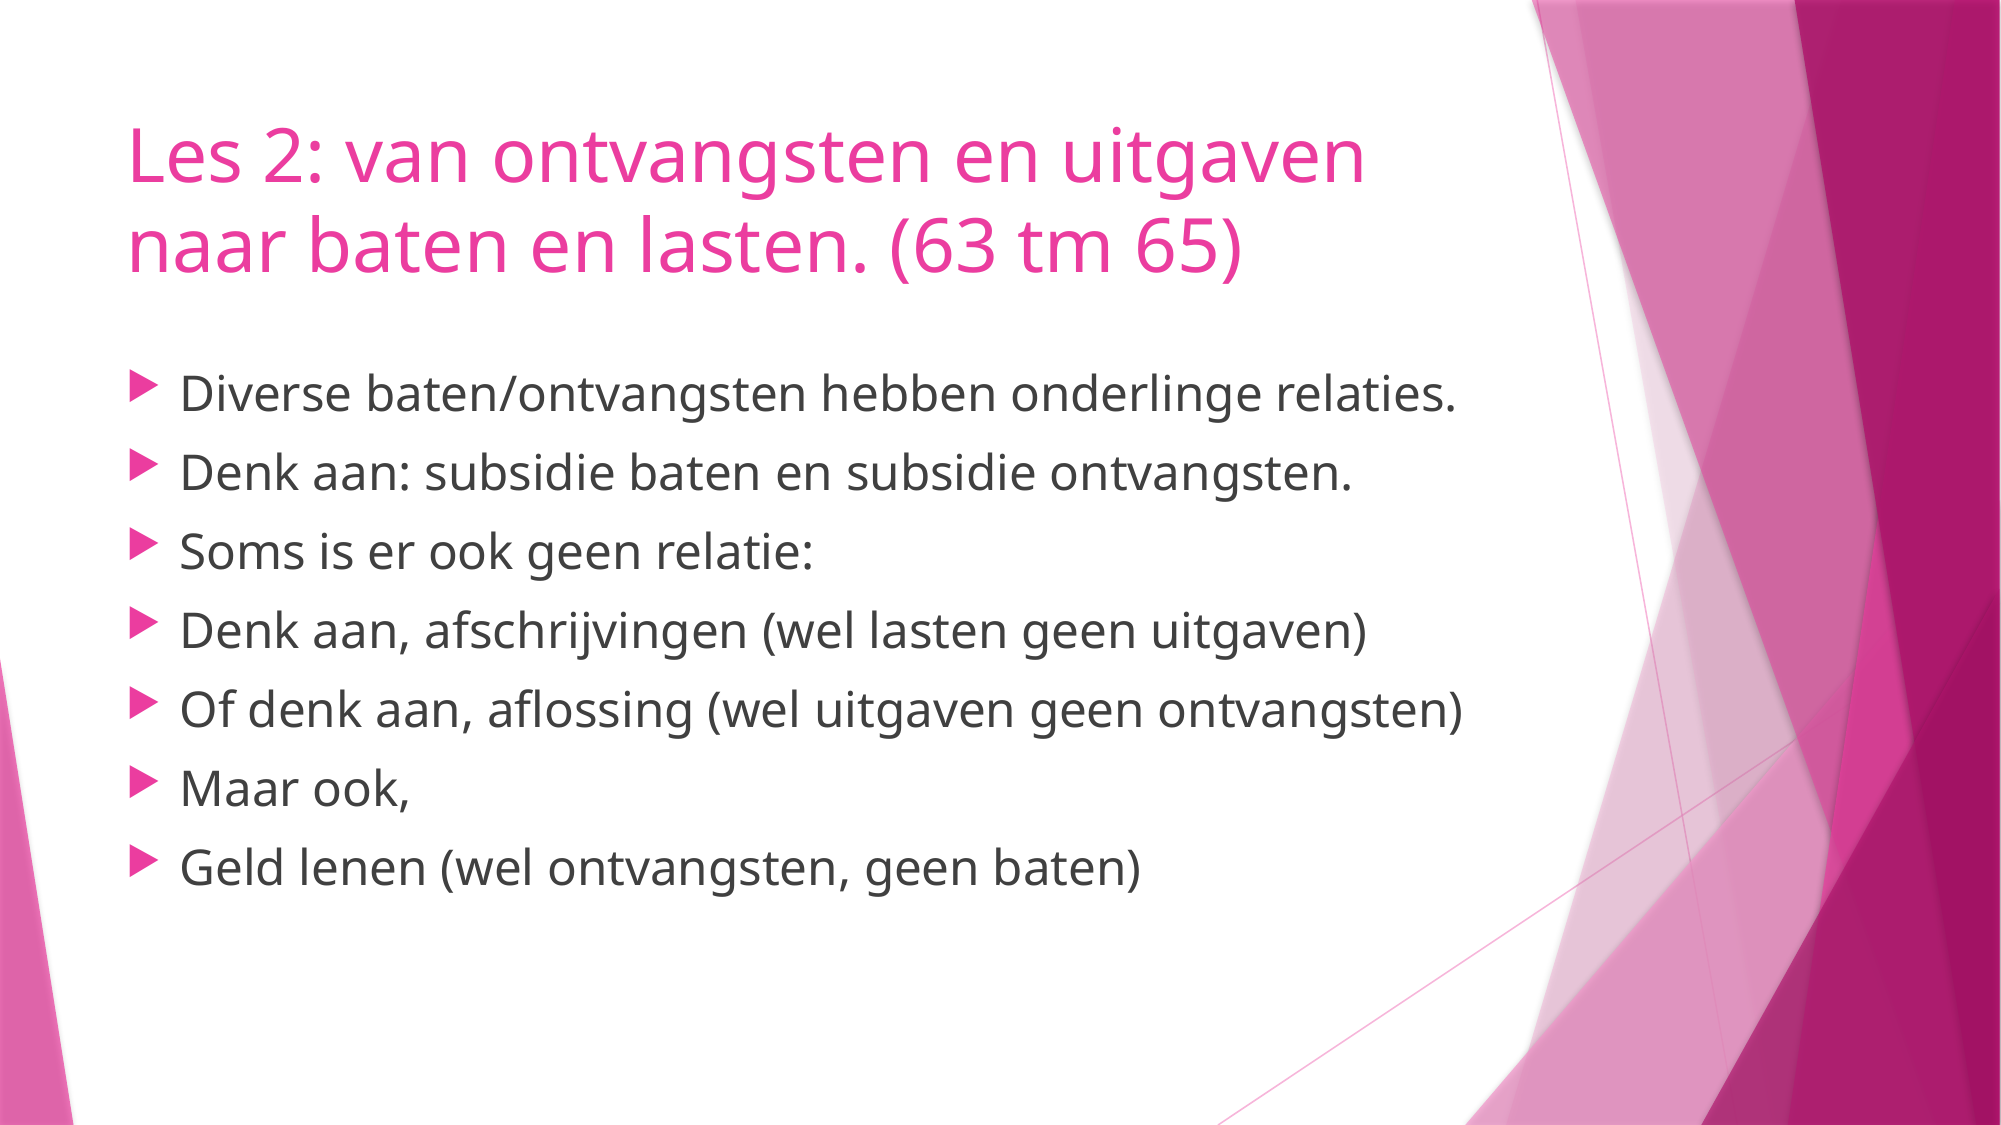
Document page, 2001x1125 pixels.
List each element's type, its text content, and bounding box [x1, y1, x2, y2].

title Les 2: van ontvangsten en uitgaven naar baten en lasten. (63 tm 65) [111, 99, 1522, 317]
list Diverse baten/ontvangsten hebben onderlinge relaties. Denk aan: subsidie baten en subsidie ontvangsten. Soms is er ook geen relatie: Denk aan, afschrijvingen (wel lasten geen uitgaven) Of denk aan, aflossing (wel uitgaven geen ontvangsten) Maar ook, Geld lenen (wel ontvangsten, geen baten) [111, 354, 1522, 992]
